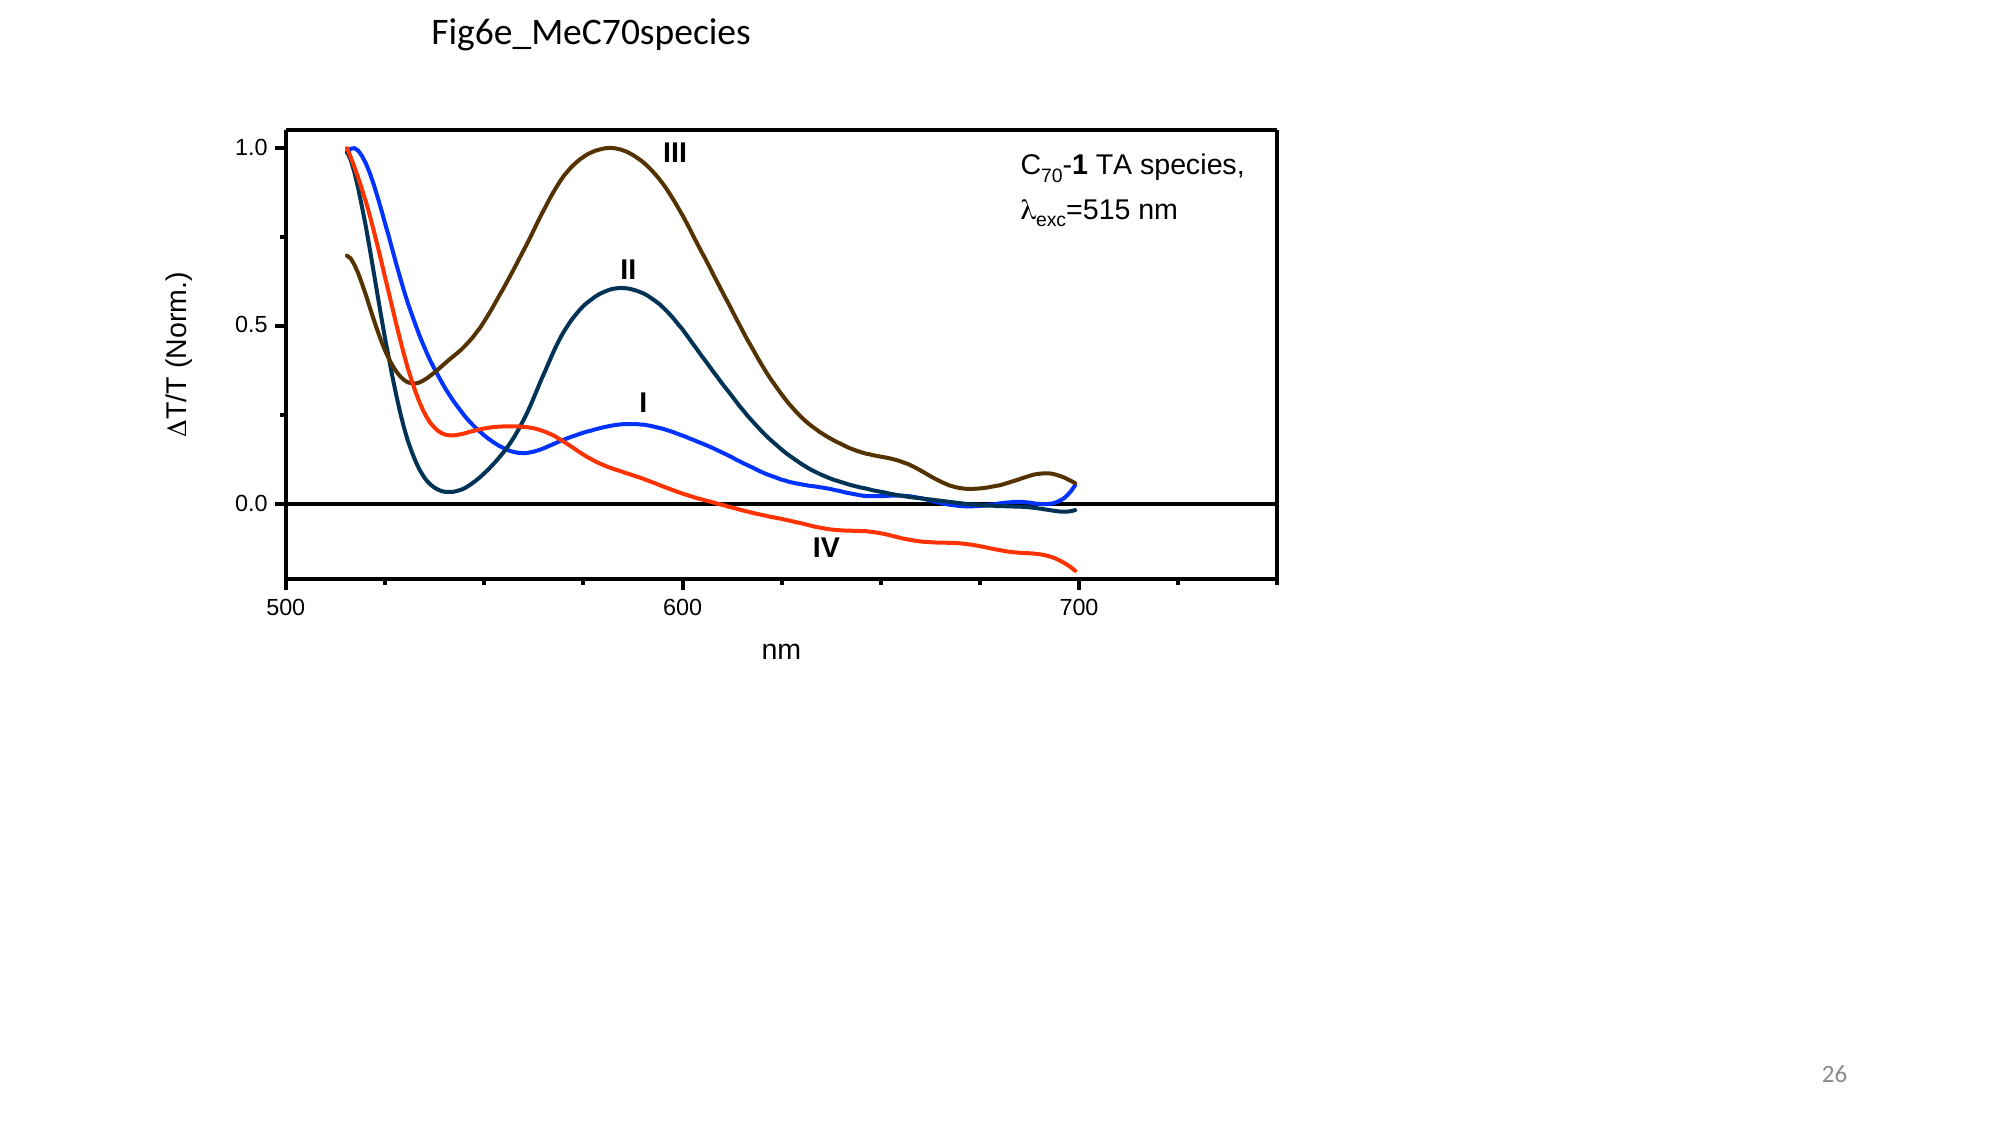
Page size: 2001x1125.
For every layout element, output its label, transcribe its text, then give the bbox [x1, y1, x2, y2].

slide_number 26 [1602, 1042, 1863, 1103]
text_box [0, 0, 1602, 1125]
